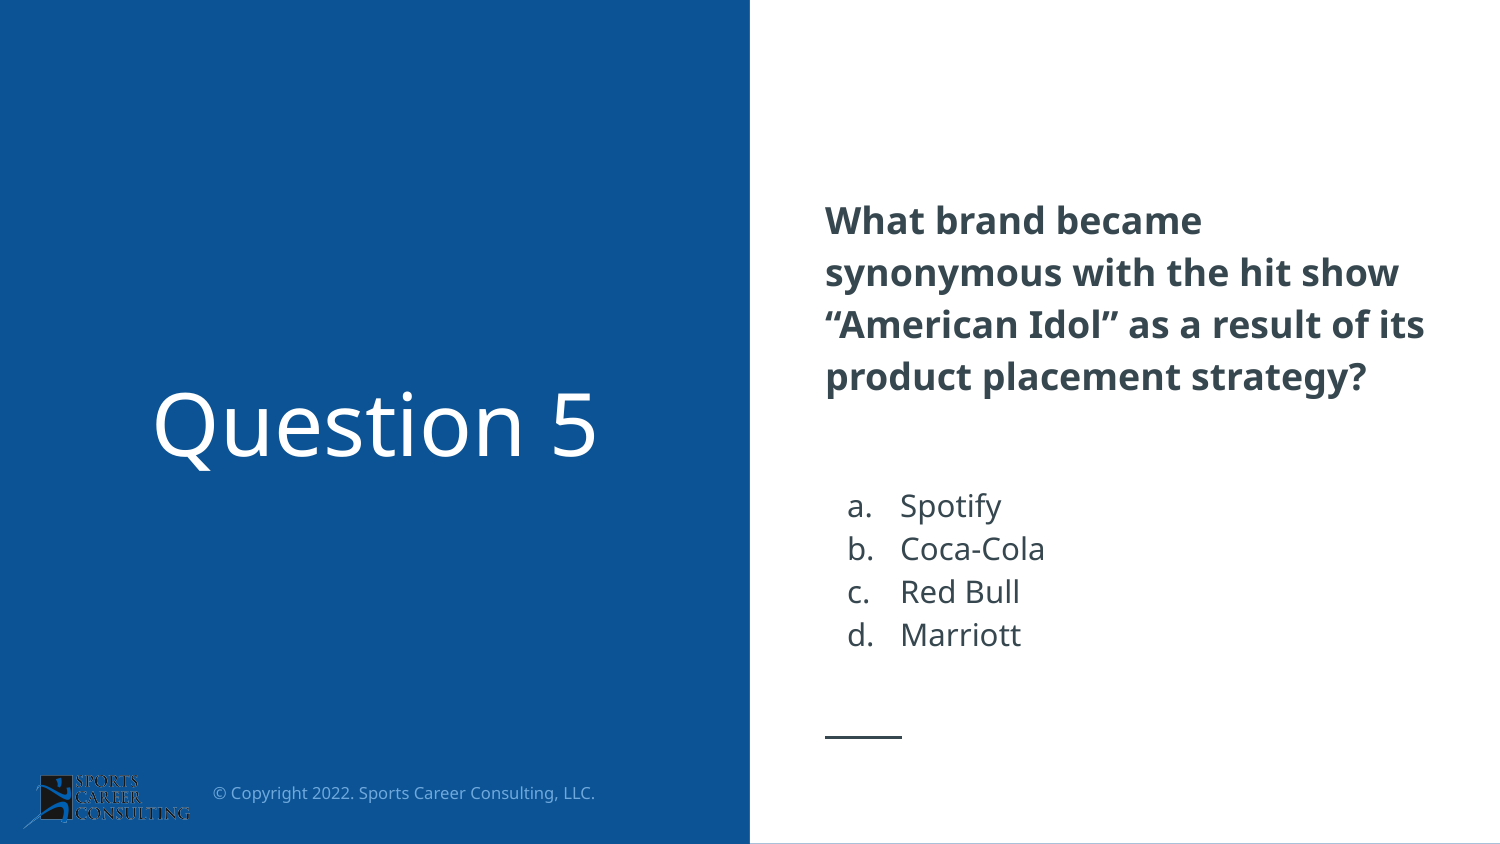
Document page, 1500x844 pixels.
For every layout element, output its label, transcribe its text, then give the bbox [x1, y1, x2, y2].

title Question 5 [43, 298, 708, 546]
list What brand became synonymous with the hit show “American Idol” as a result of its product placement strategy? Spotify Coca-Cola Red Bull Marriott [810, 118, 1455, 725]
picture [22, 774, 190, 829]
text_box © Copyright 2022. Sports Career Consulting, LLC. [197, 767, 750, 838]
